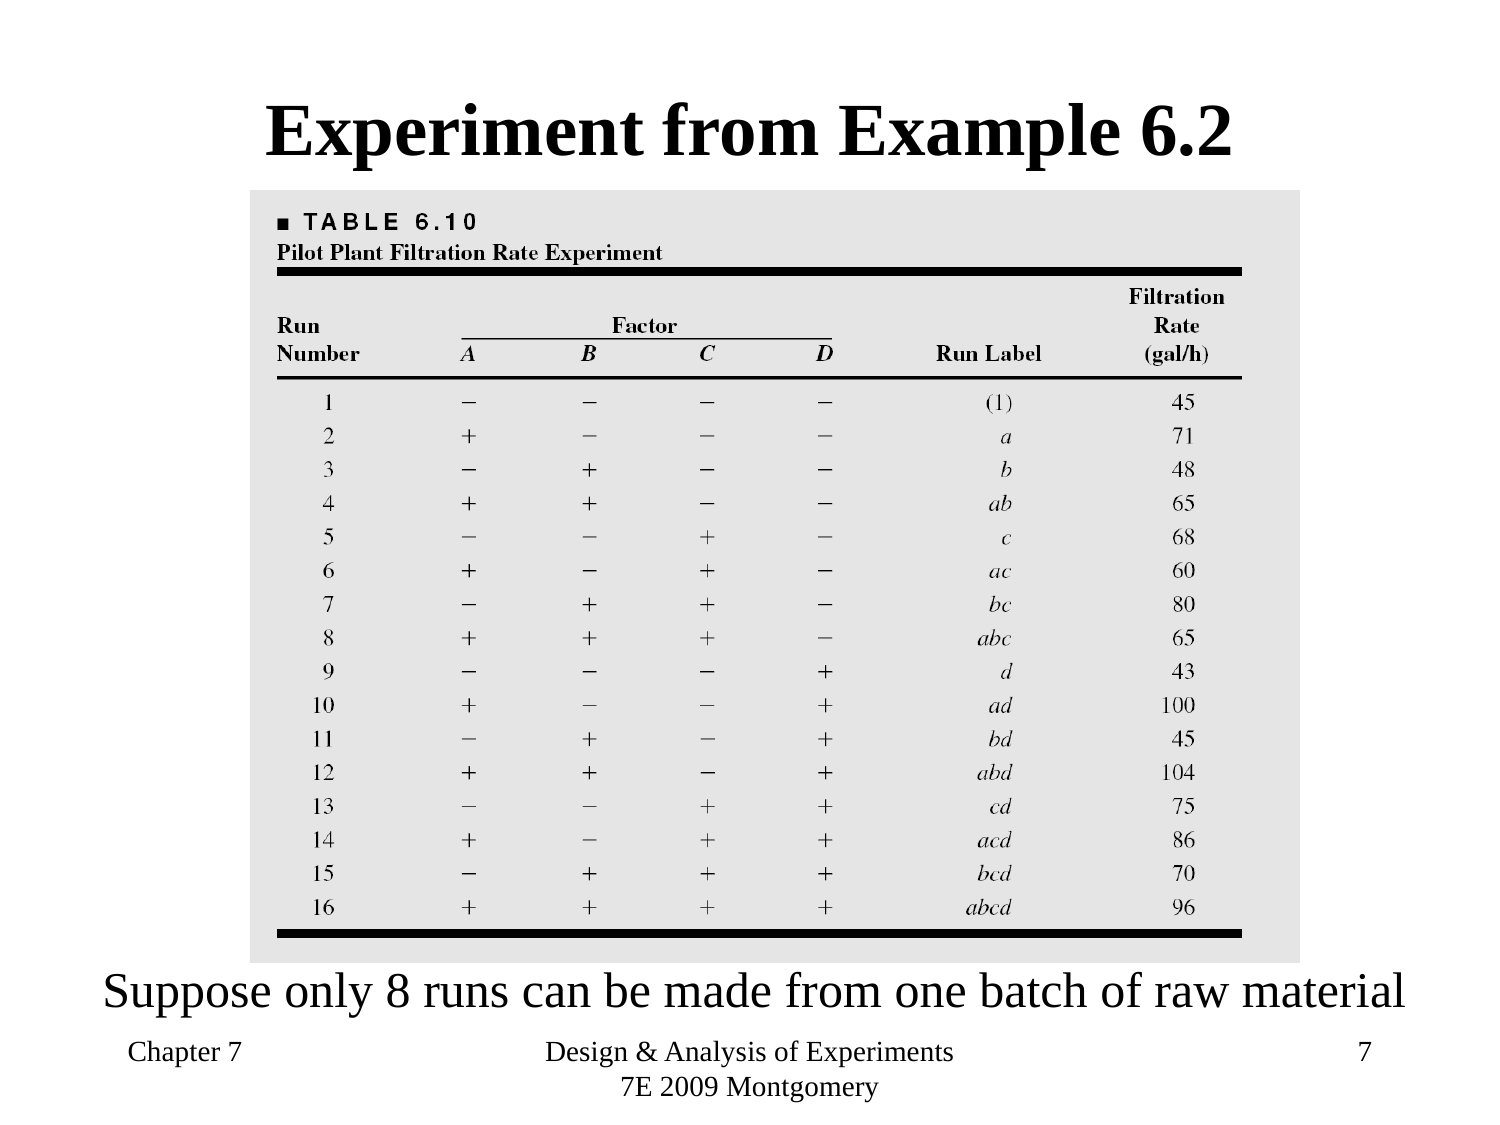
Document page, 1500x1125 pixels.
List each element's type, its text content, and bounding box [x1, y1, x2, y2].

slide_number Chapter 7 [112, 1025, 426, 1101]
slide_number 7 [1074, 1025, 1388, 1101]
text_box Suppose only 8 runs can be made from one batch of raw material [87, 949, 1438, 1025]
picture [249, 189, 1301, 963]
footer Design & Analysis of Experiments 7E 2009 Montgomery [512, 1025, 988, 1101]
title Experiment from Example 6.2 [112, 74, 1388, 176]
